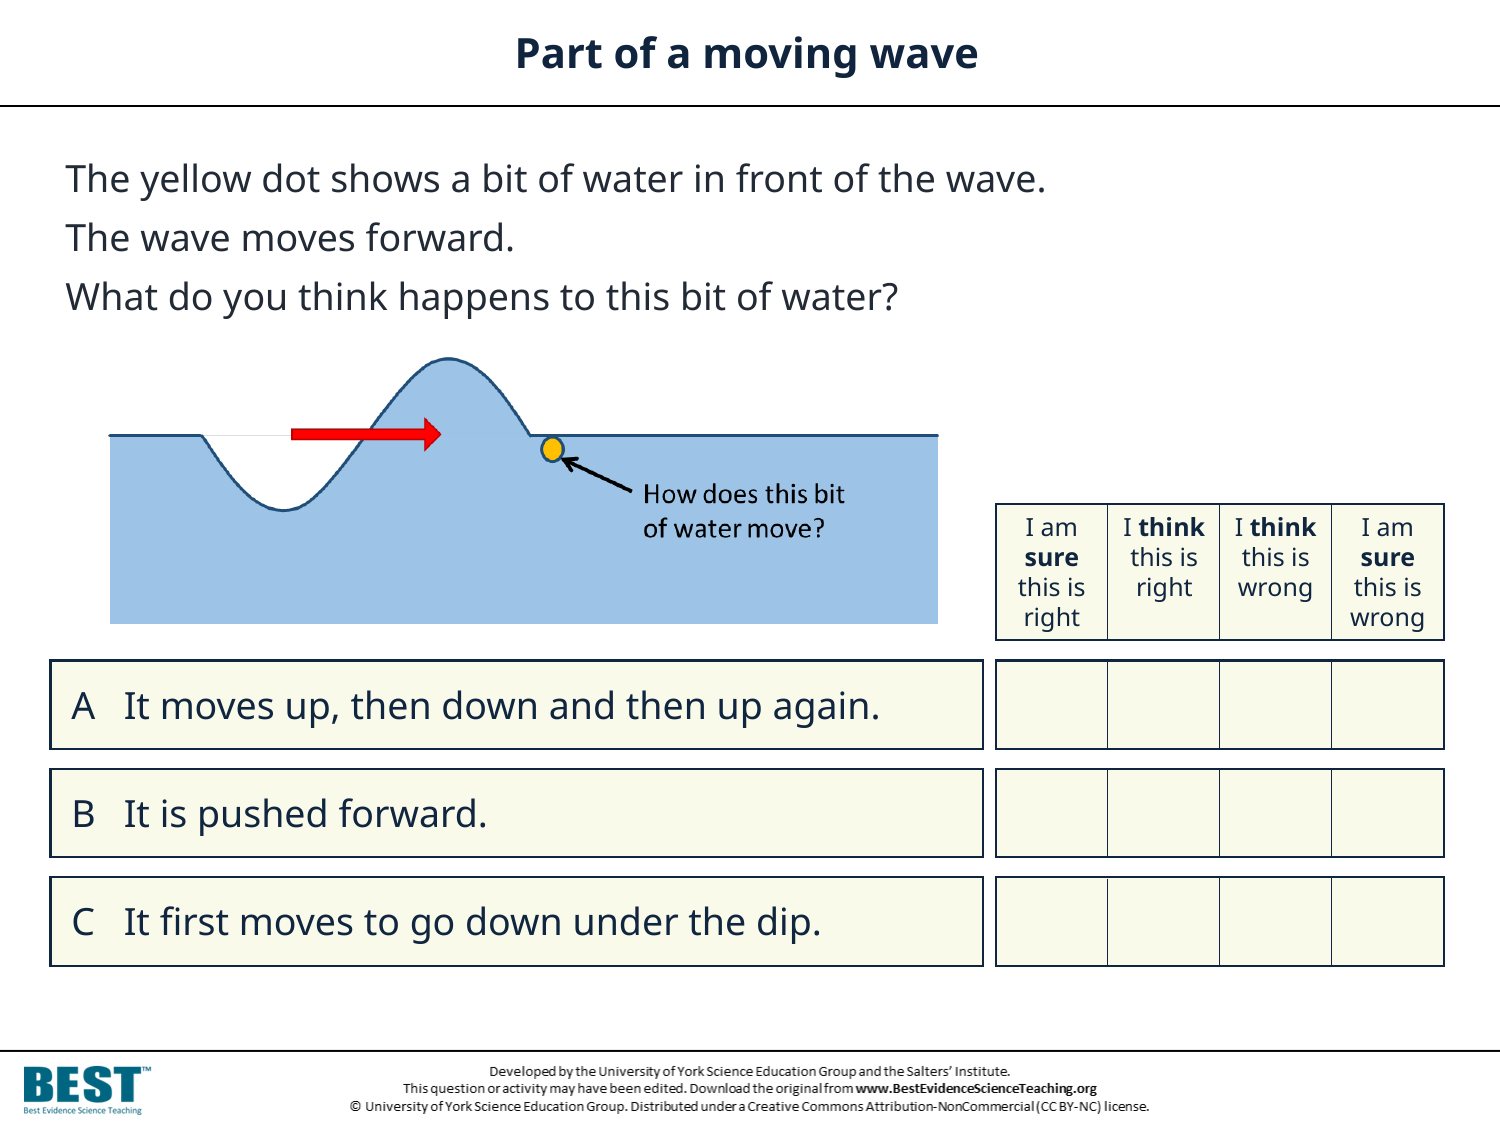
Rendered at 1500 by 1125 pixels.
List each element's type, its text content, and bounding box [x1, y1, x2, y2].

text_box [995, 660, 1444, 750]
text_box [995, 503, 1444, 642]
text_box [995, 768, 1444, 859]
picture [0, 105, 1500, 1125]
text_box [995, 876, 1444, 968]
text_box Part of a moving wave [23, 4, 1471, 99]
